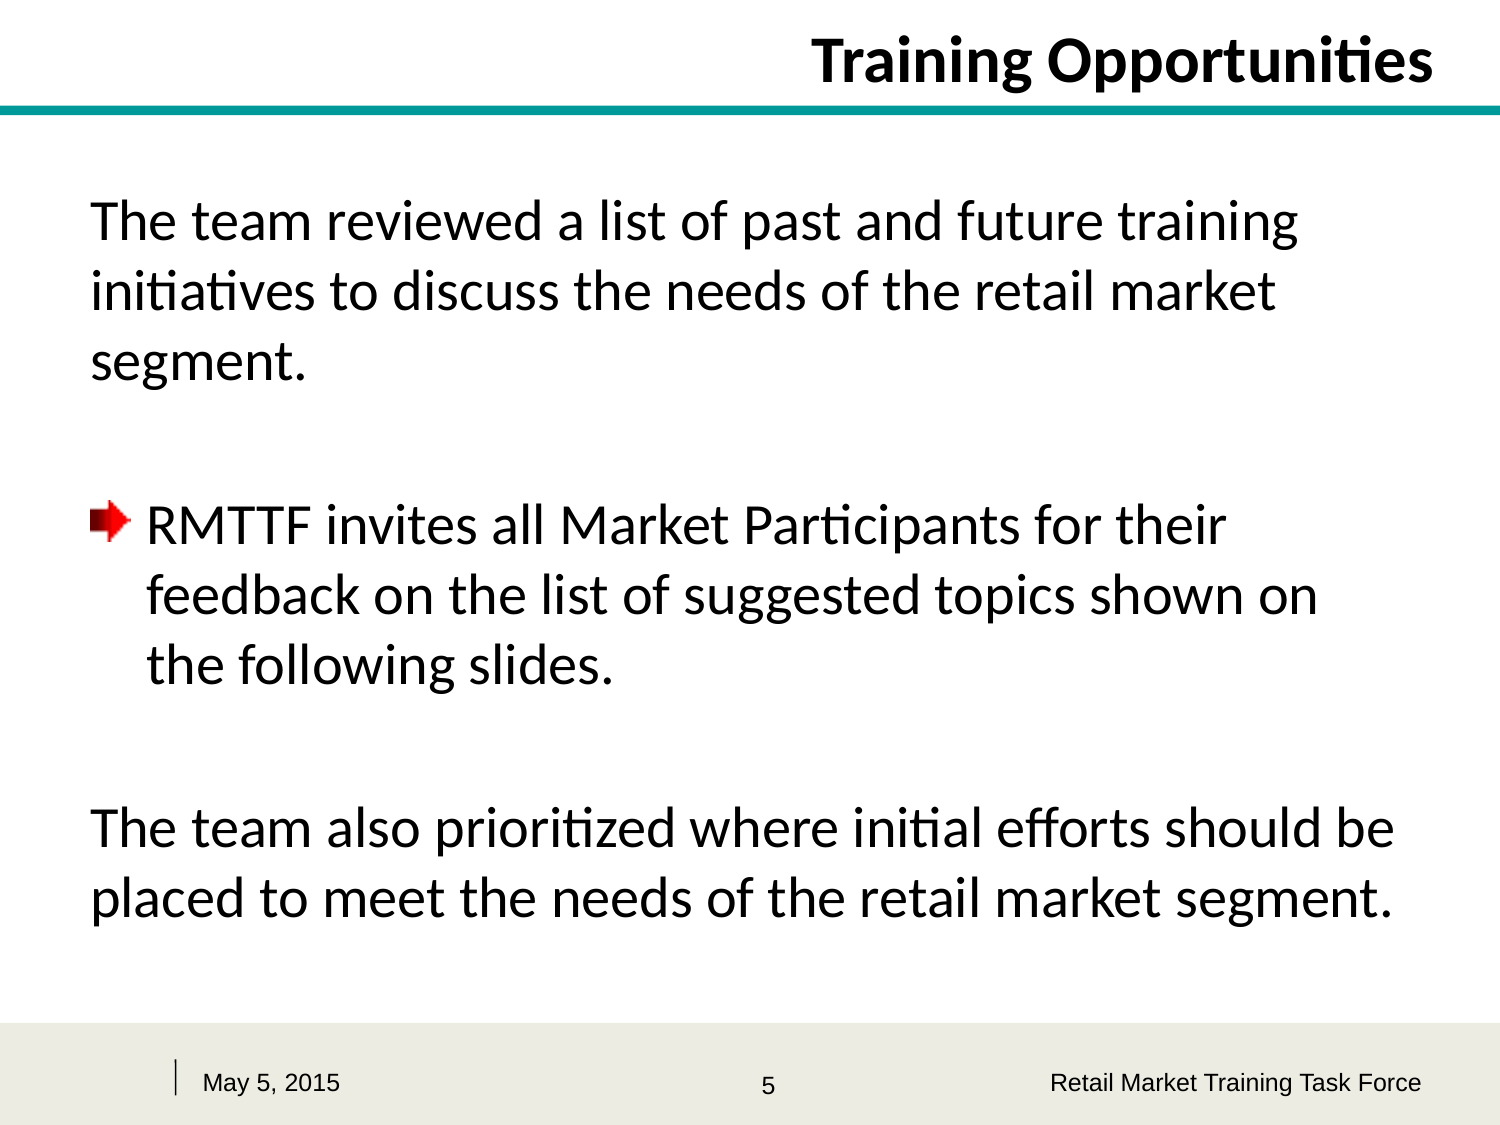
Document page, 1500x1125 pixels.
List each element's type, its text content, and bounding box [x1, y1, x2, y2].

picture [90, 500, 131, 542]
footer Retail Market Training Task Force [1024, 1059, 1438, 1125]
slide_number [187, 1059, 538, 1125]
list The team reviewed a list of past and future training initiatives to discuss the needs of the retail market segment. RMTTF invites all Market Participants for their feedback on the list of suggested topics shown on the following slides. The team also prioritized where initial efforts should be placed to meet the needs of the retail market segment. [74, 174, 1426, 988]
title Training Opportunities [24, 0, 1451, 113]
